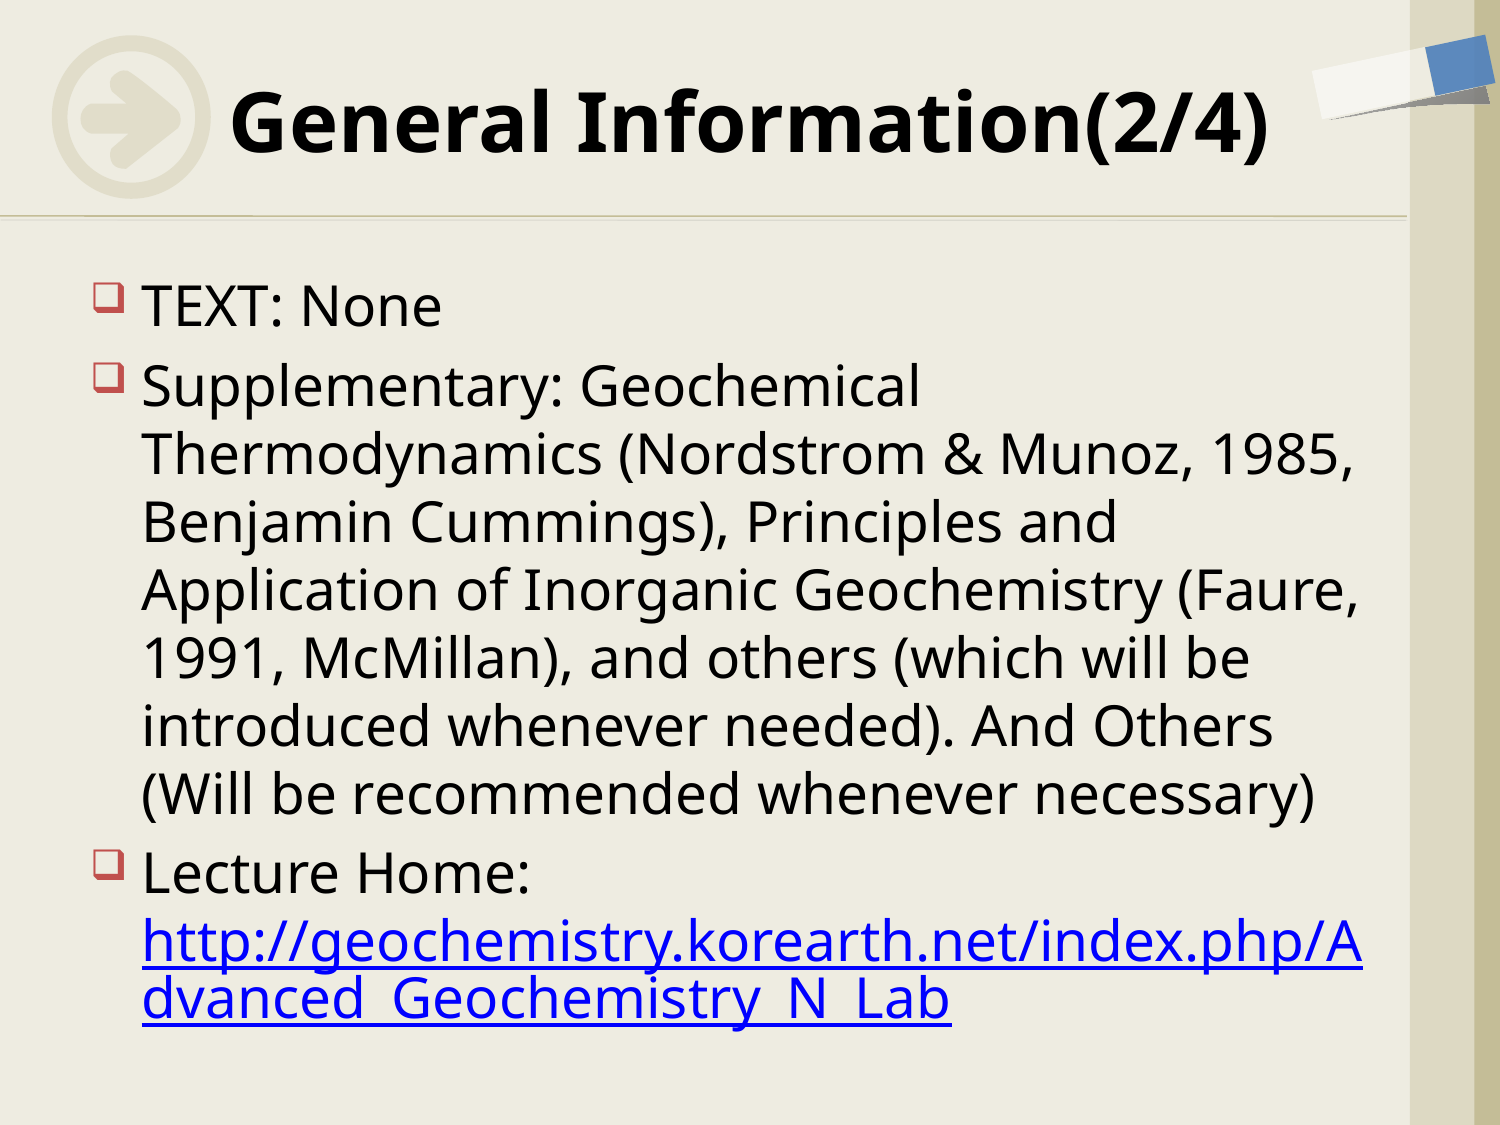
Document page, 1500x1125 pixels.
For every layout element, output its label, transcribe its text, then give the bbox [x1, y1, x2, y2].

title General Information(2/4) [75, 24, 1425, 213]
list TEXT: None Supplementary: Geochemical Thermodynamics (Nordstrom & Munoz, 1985, Benjamin Cummings), Principles and Application of Inorganic Geochemistry (Faure, 1991, McMillan), and others (which will be introduced whenever needed). And Others (Will be recommended whenever necessary) Lecture Home: http://geochemistry.korearth.net/index.php/Advanced_Geochemistry_N_Lab [75, 262, 1406, 1005]
